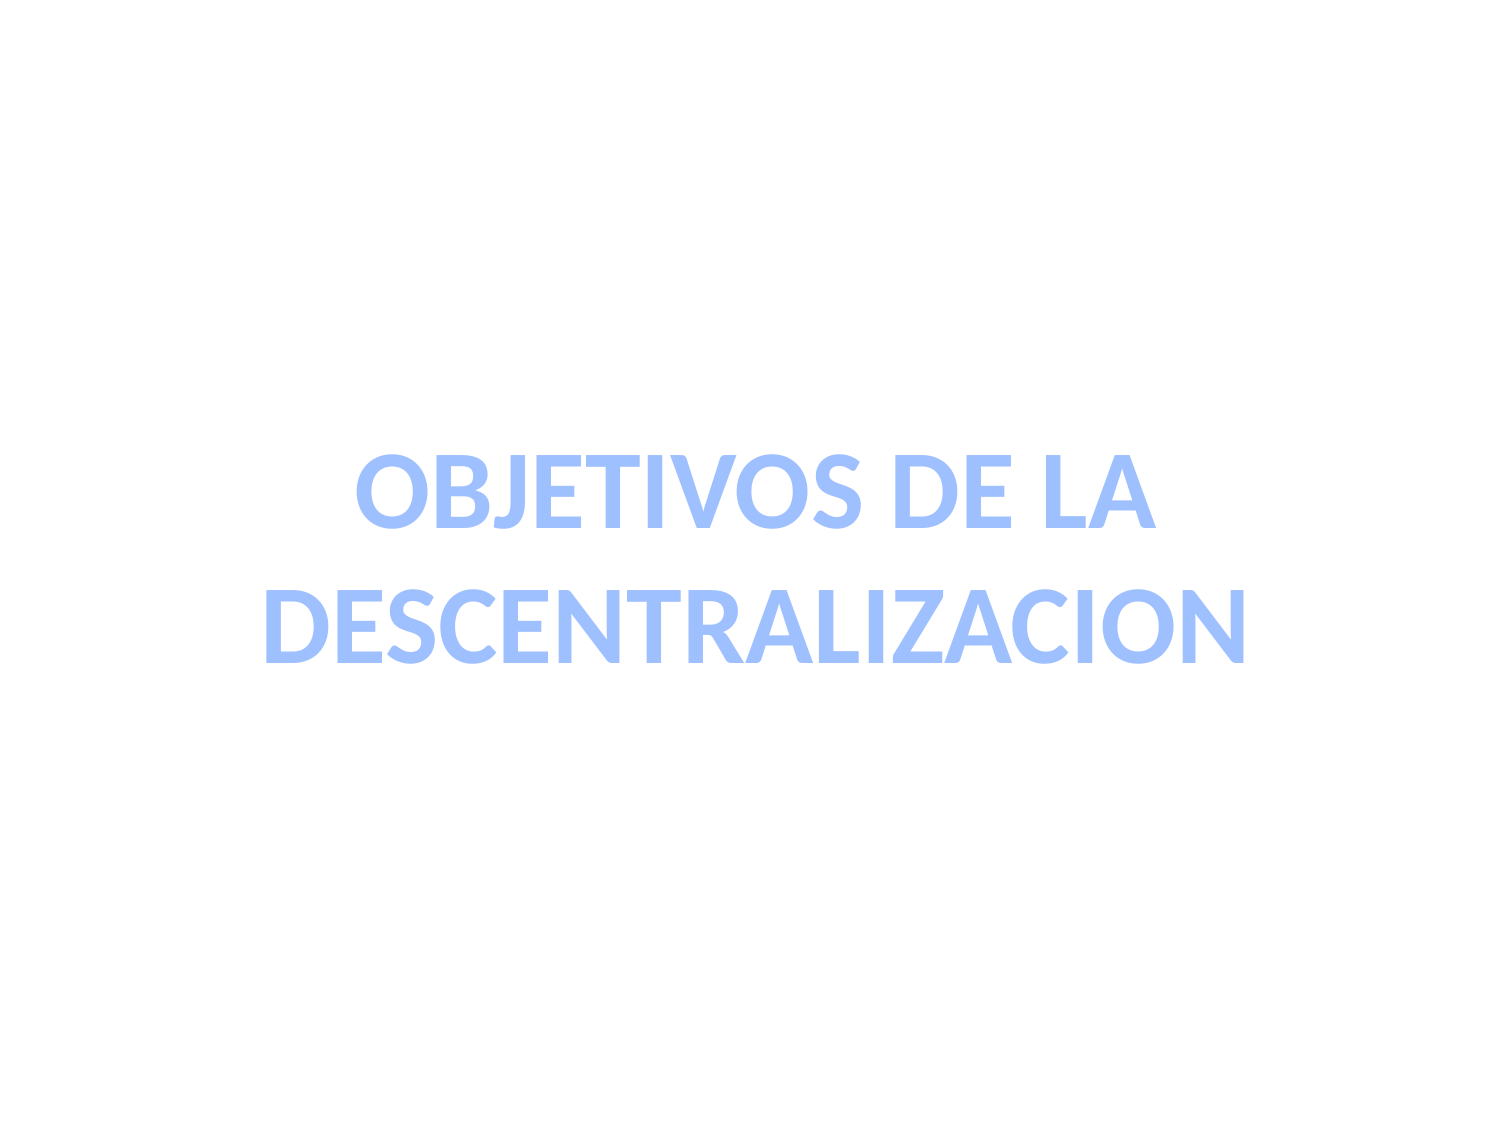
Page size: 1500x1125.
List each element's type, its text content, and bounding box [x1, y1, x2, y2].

text_box OBJETIVOS DE LA DESCENTRALIZACION [100, 408, 1412, 694]
